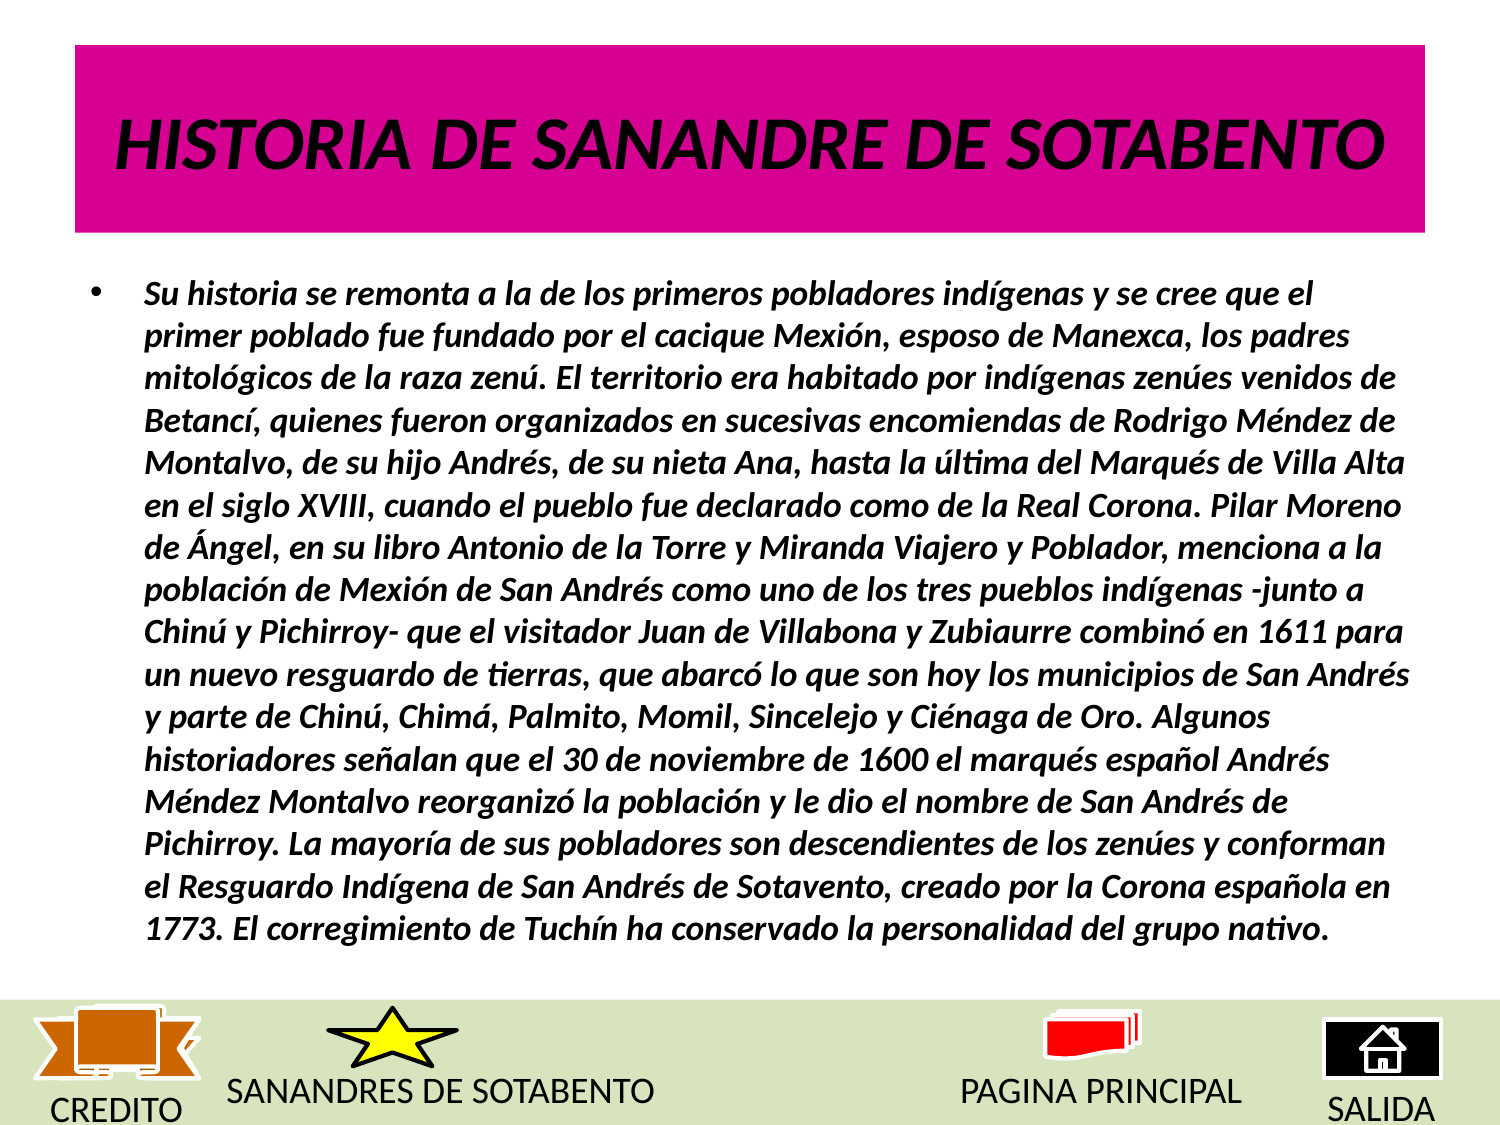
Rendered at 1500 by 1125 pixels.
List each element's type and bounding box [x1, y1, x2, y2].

list [75, 262, 1425, 985]
title [75, 45, 1425, 233]
text_box [0, 997, 1500, 1125]
